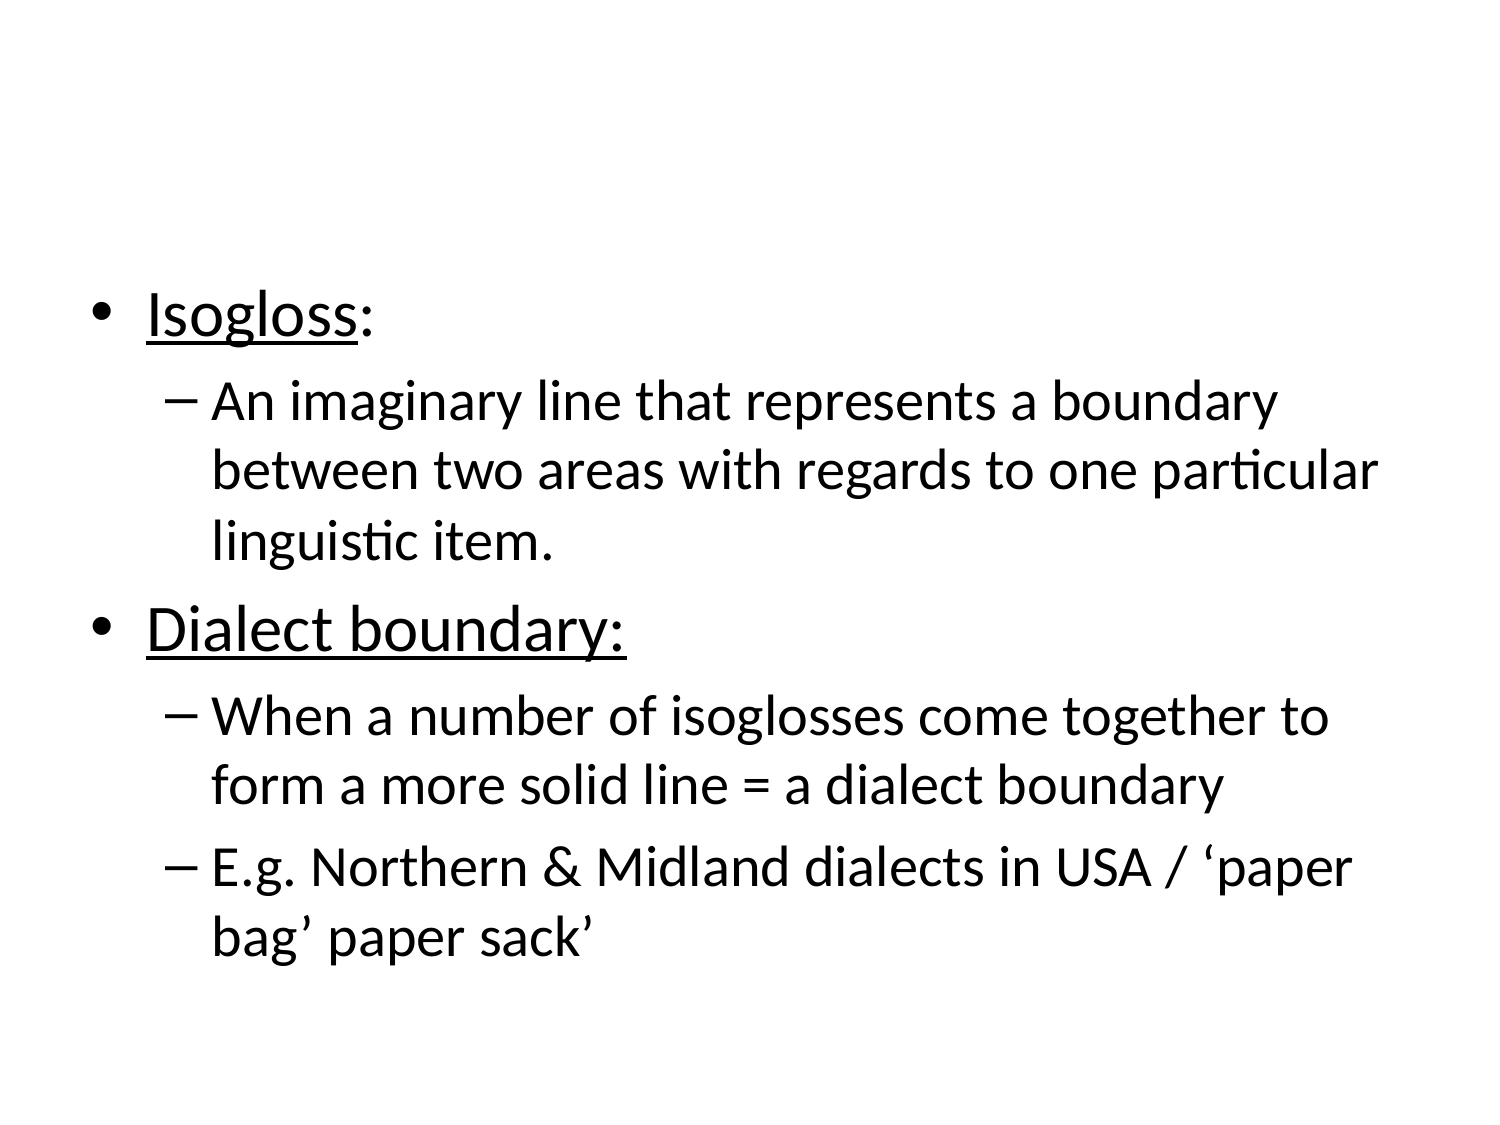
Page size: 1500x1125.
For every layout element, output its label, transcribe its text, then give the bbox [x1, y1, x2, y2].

list Isogloss: An imaginary line that represents a boundary between two areas with regards to one particular linguistic item. Dialect boundary: When a number of isoglosses come together to form a more solid line = a dialect boundary E.g. Northern & Midland dialects in USA / ‘paper bag’ paper sack’ [75, 262, 1425, 1005]
